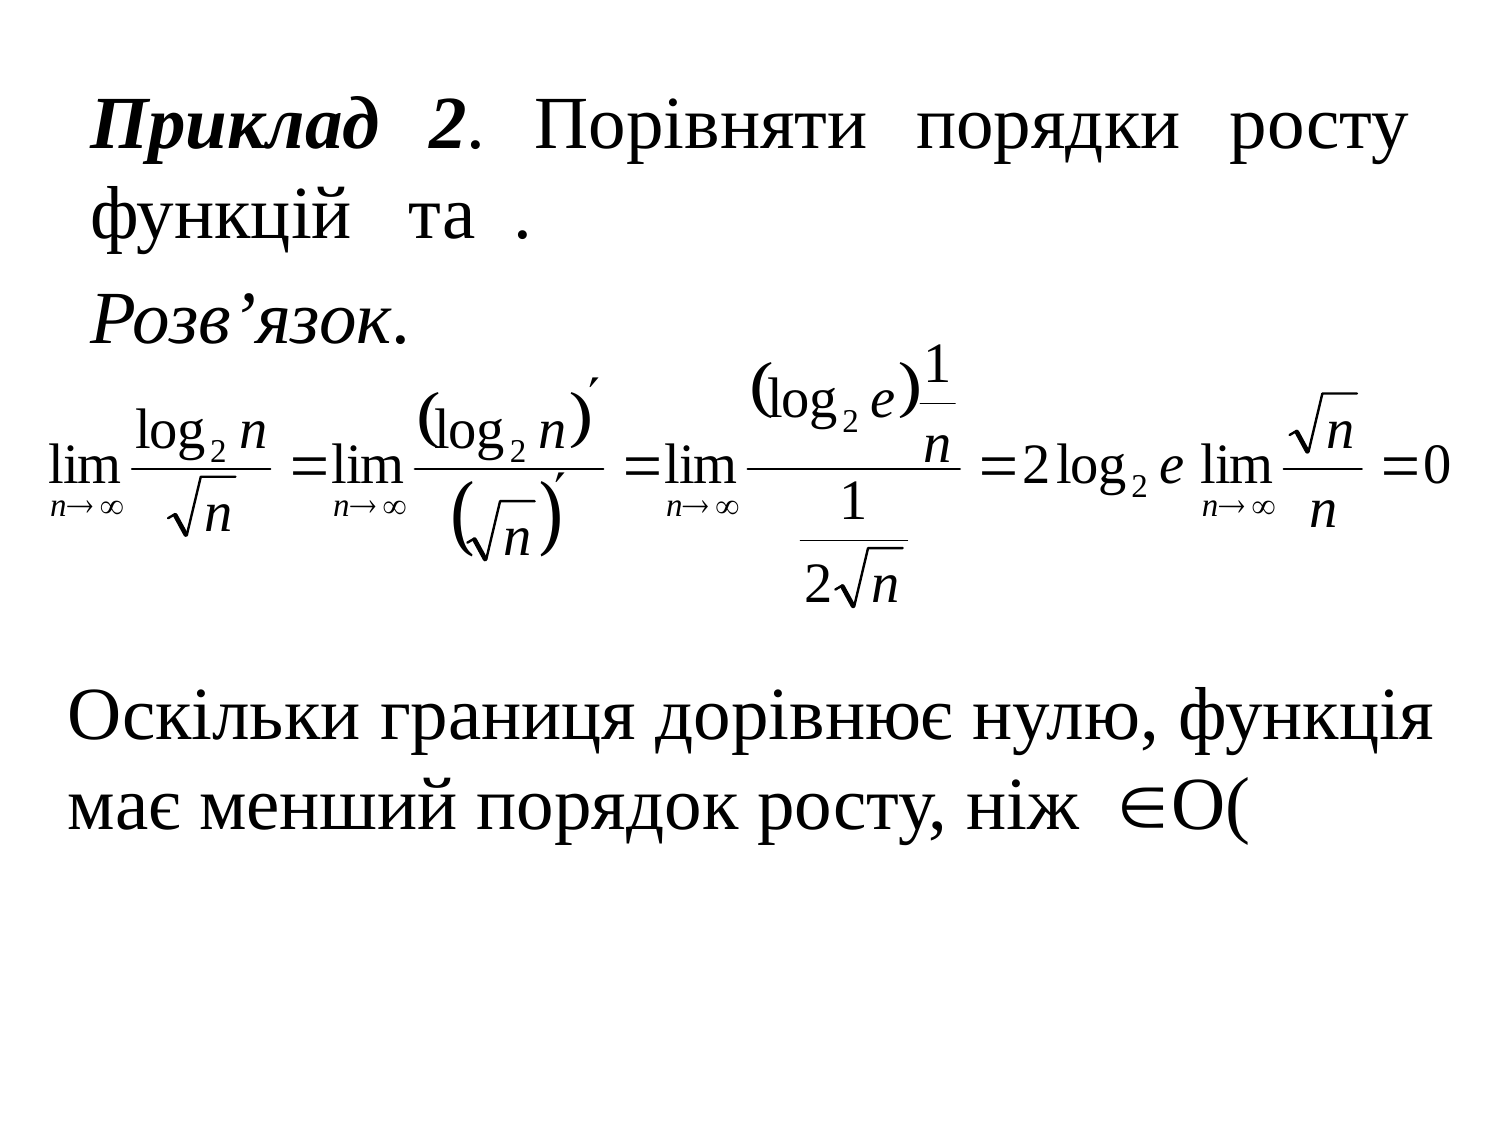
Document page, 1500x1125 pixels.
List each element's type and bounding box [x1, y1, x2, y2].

text_box [40, 326, 1461, 622]
